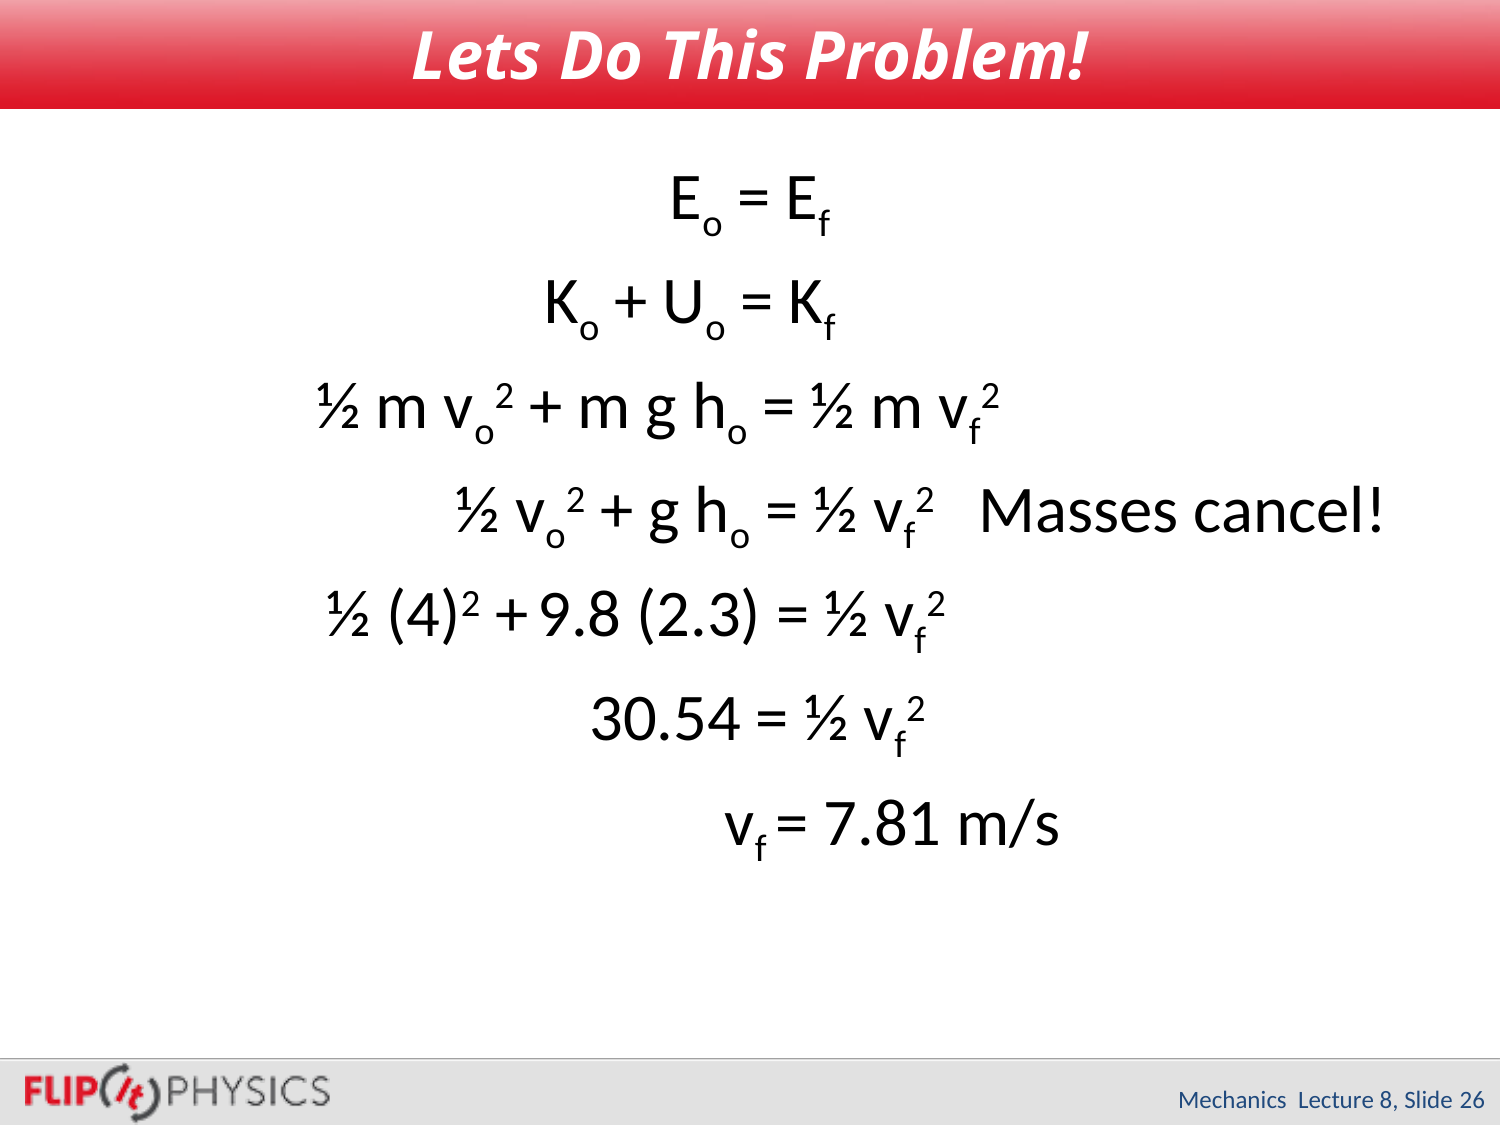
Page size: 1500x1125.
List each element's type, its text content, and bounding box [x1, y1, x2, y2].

title Lets Do This Problem! [75, 15, 1425, 91]
list Eo = Ef Ko + Uo = Kf ½ m vo2 + m g ho = ½ m vf2 ½ vo2 + g ho = ½ vf2 Masses cancel! ½ (4)2 + 9.8 (2.3) = ½ vf2 30.54 = ½ vf2 vf = 7.81 m/s [75, 145, 1425, 1010]
picture [0, 1058, 1500, 1125]
picture [0, 0, 1500, 109]
slide_number Mechanics Lecture 8, Slide 26 [1100, 1071, 1500, 1125]
